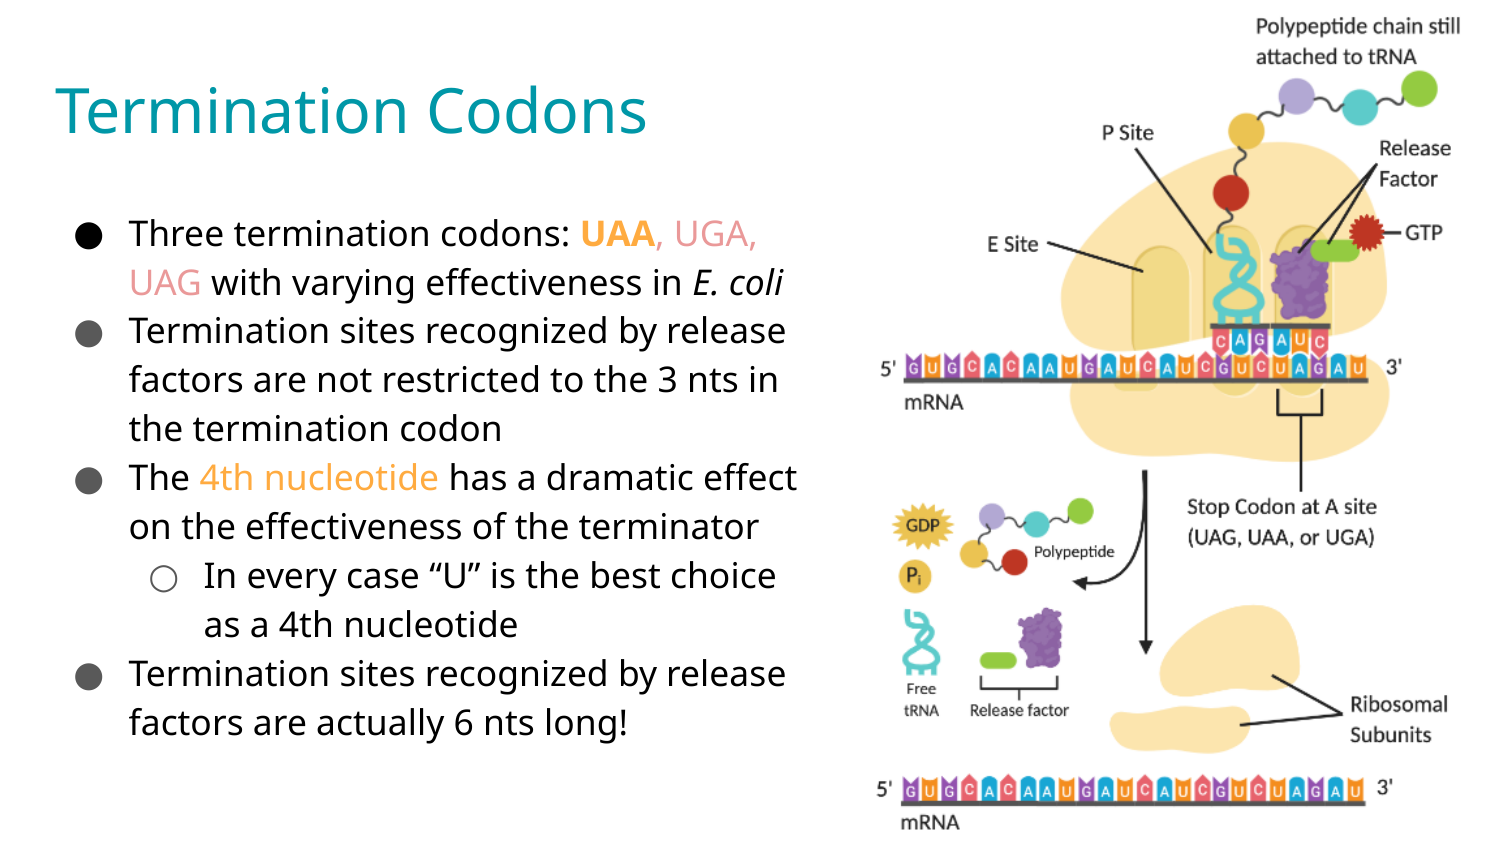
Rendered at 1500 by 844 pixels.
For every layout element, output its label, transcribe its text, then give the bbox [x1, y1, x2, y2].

text_box Termination Codons [40, 56, 861, 151]
text_box Three termination codons: UAA, UGA, UAG with varying effectiveness in E. coli Termination sites recognized by release factors are not restricted to the 3 nts in the termination codon The 4th nucleotide has a dramatic effect on the effectiveness of the terminator In every case “U” is the best choice as a 4th nucleotide Termination sites recognized by release factors are actually 6 nts long! [38, 189, 819, 764]
picture [866, 0, 1500, 844]
